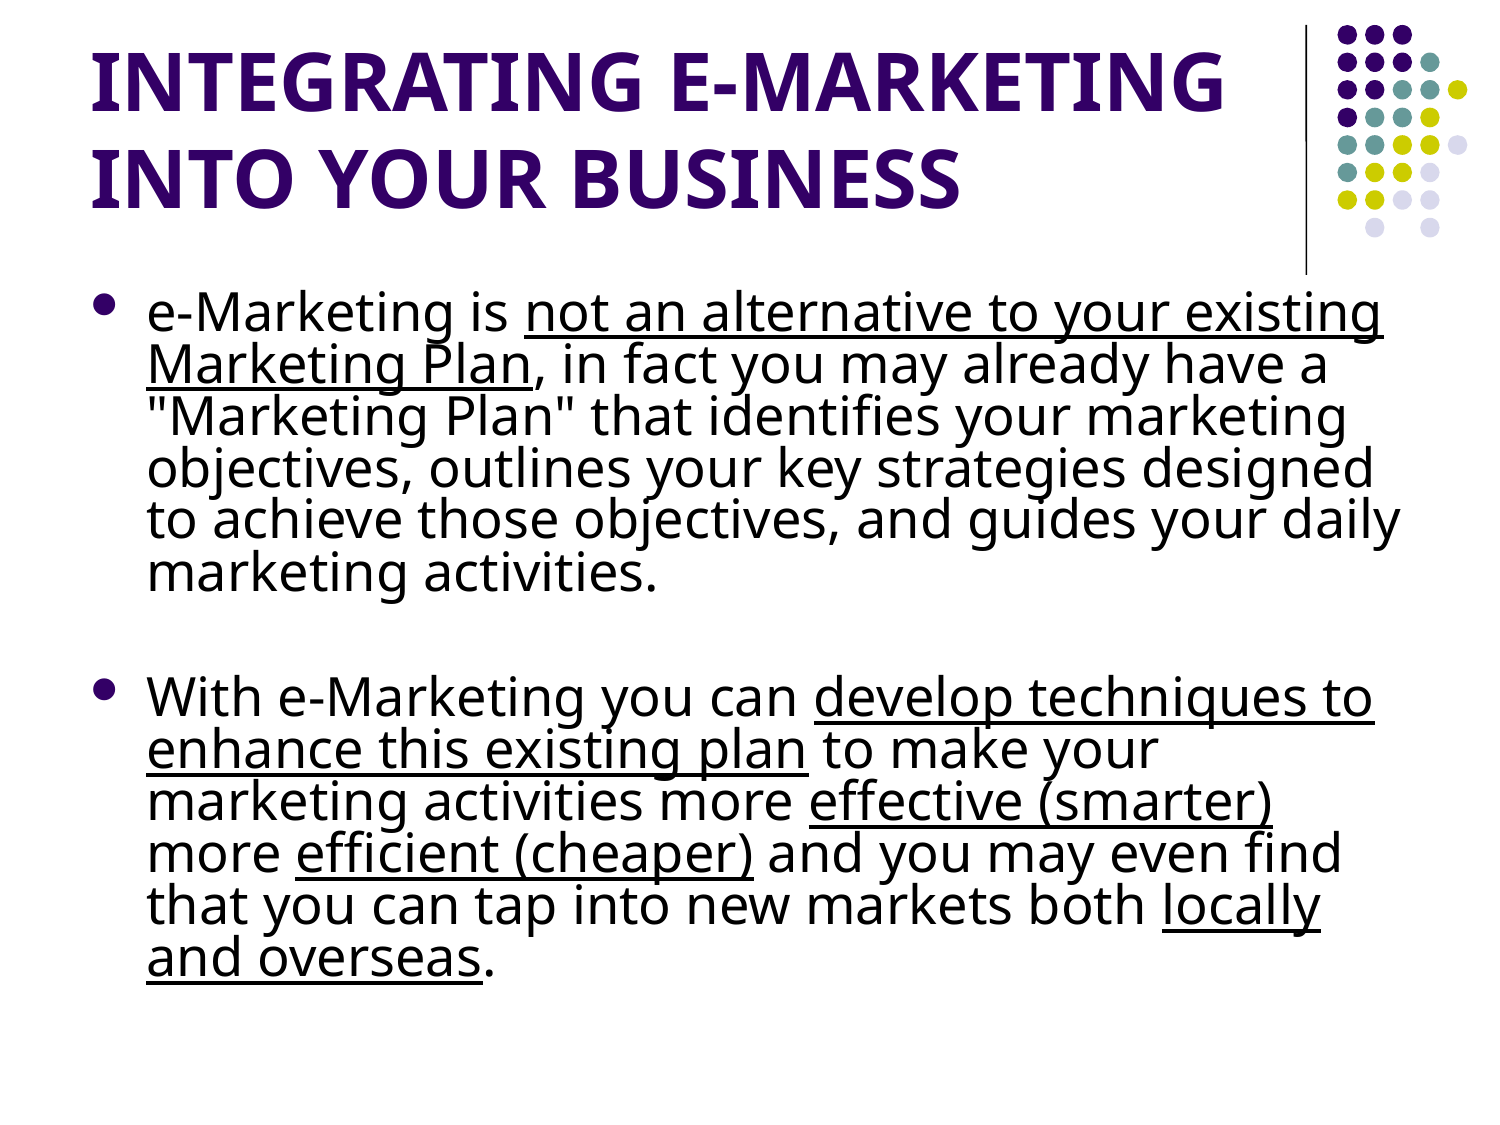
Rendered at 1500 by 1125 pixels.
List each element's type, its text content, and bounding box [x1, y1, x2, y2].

title INTEGRATING E-MARKETING INTO YOUR BUSINESS [75, 20, 1313, 233]
list e-Marketing is not an alternative to your existing Marketing Plan, in fact you may already have a "Marketing Plan" that identifies your marketing objectives, outlines your key strategies designed to achieve those objectives, and guides your daily marketing activities. With e-Marketing you can develop techniques to enhance this existing plan to make your marketing activities more effective (smarter) more efficient (cheaper) and you may even find that you can tap into new markets both locally and overseas. [75, 282, 1425, 1006]
